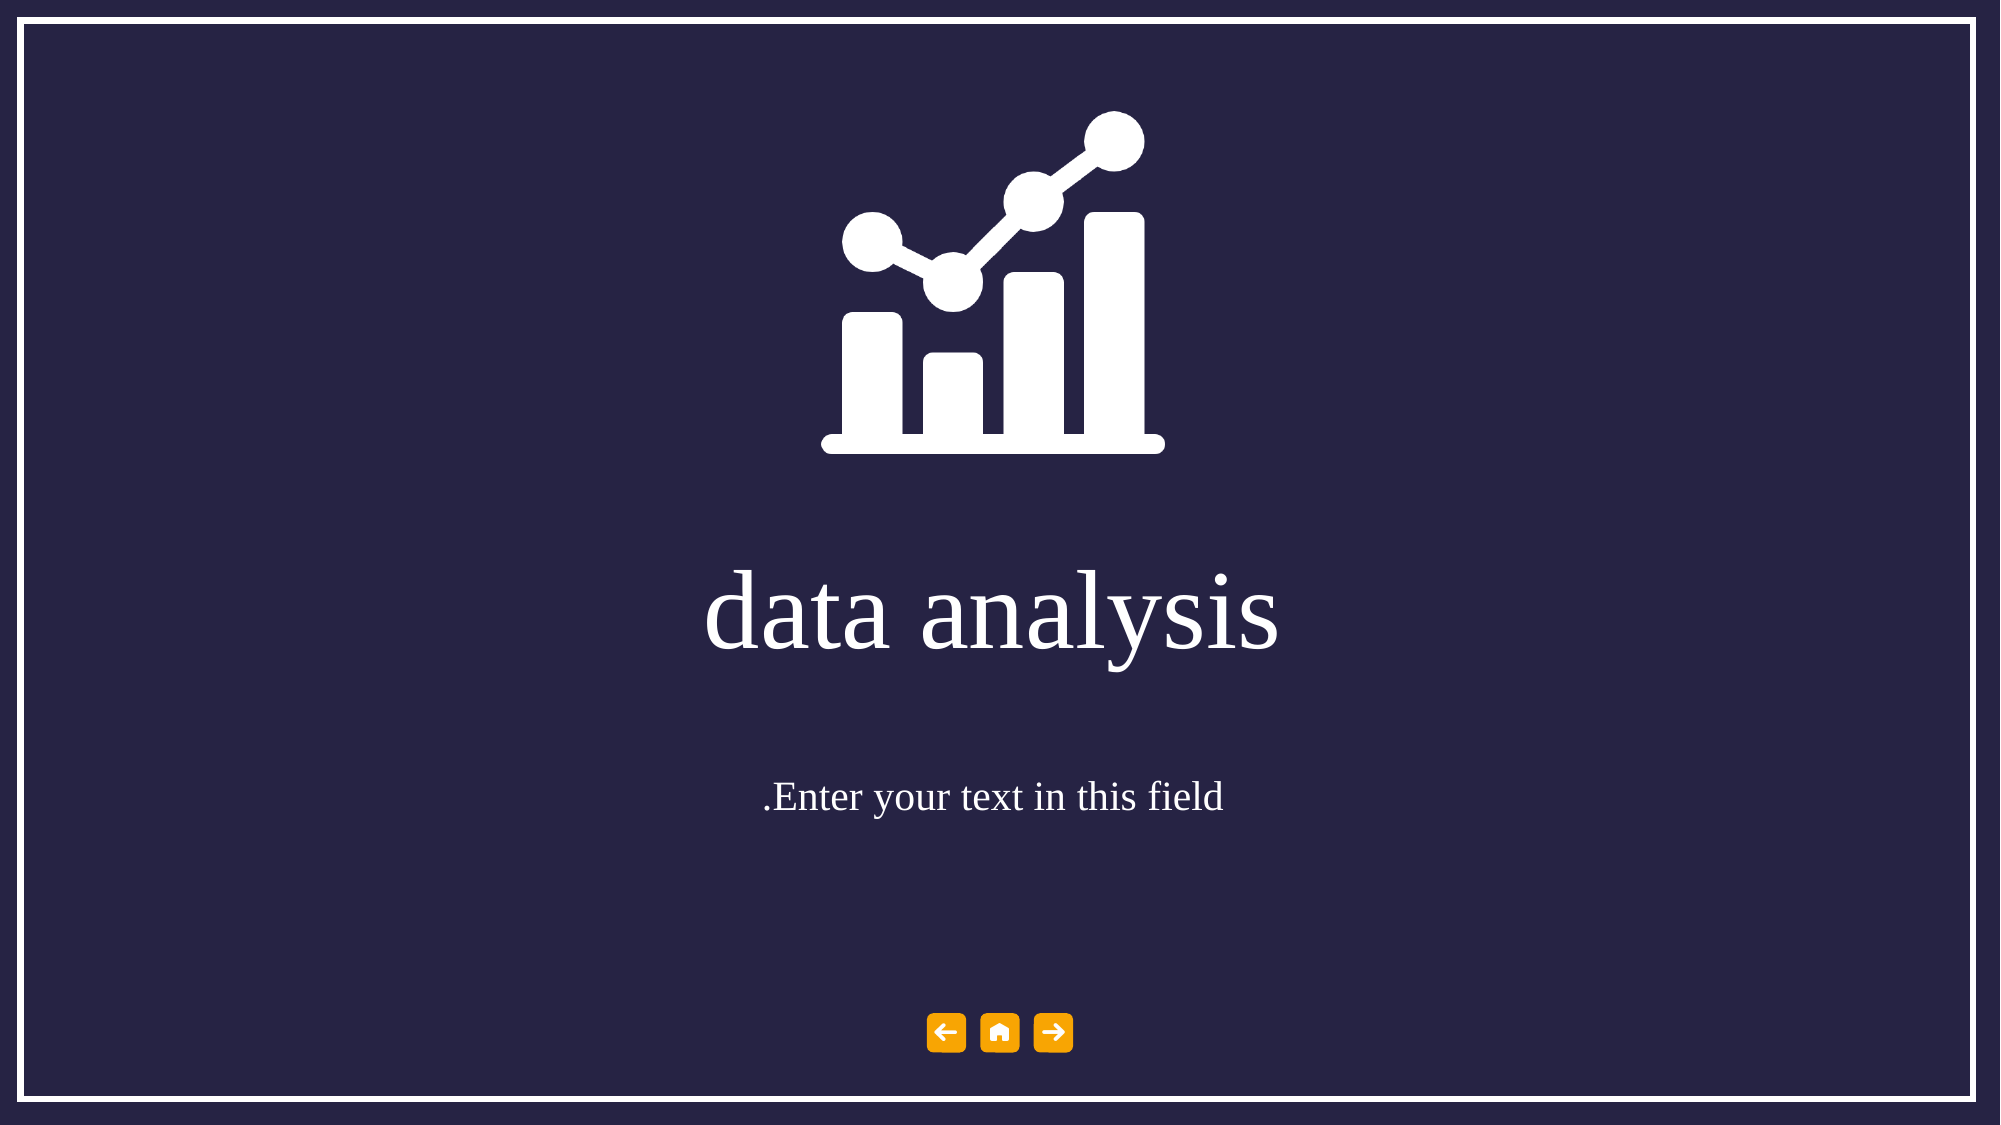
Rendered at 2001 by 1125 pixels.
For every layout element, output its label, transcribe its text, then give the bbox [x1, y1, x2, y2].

text_box Enter your text in this field. [20, 761, 1966, 827]
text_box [926, 1013, 1074, 1053]
text_box data analysis [20, 529, 1966, 679]
picture [821, 111, 1165, 454]
